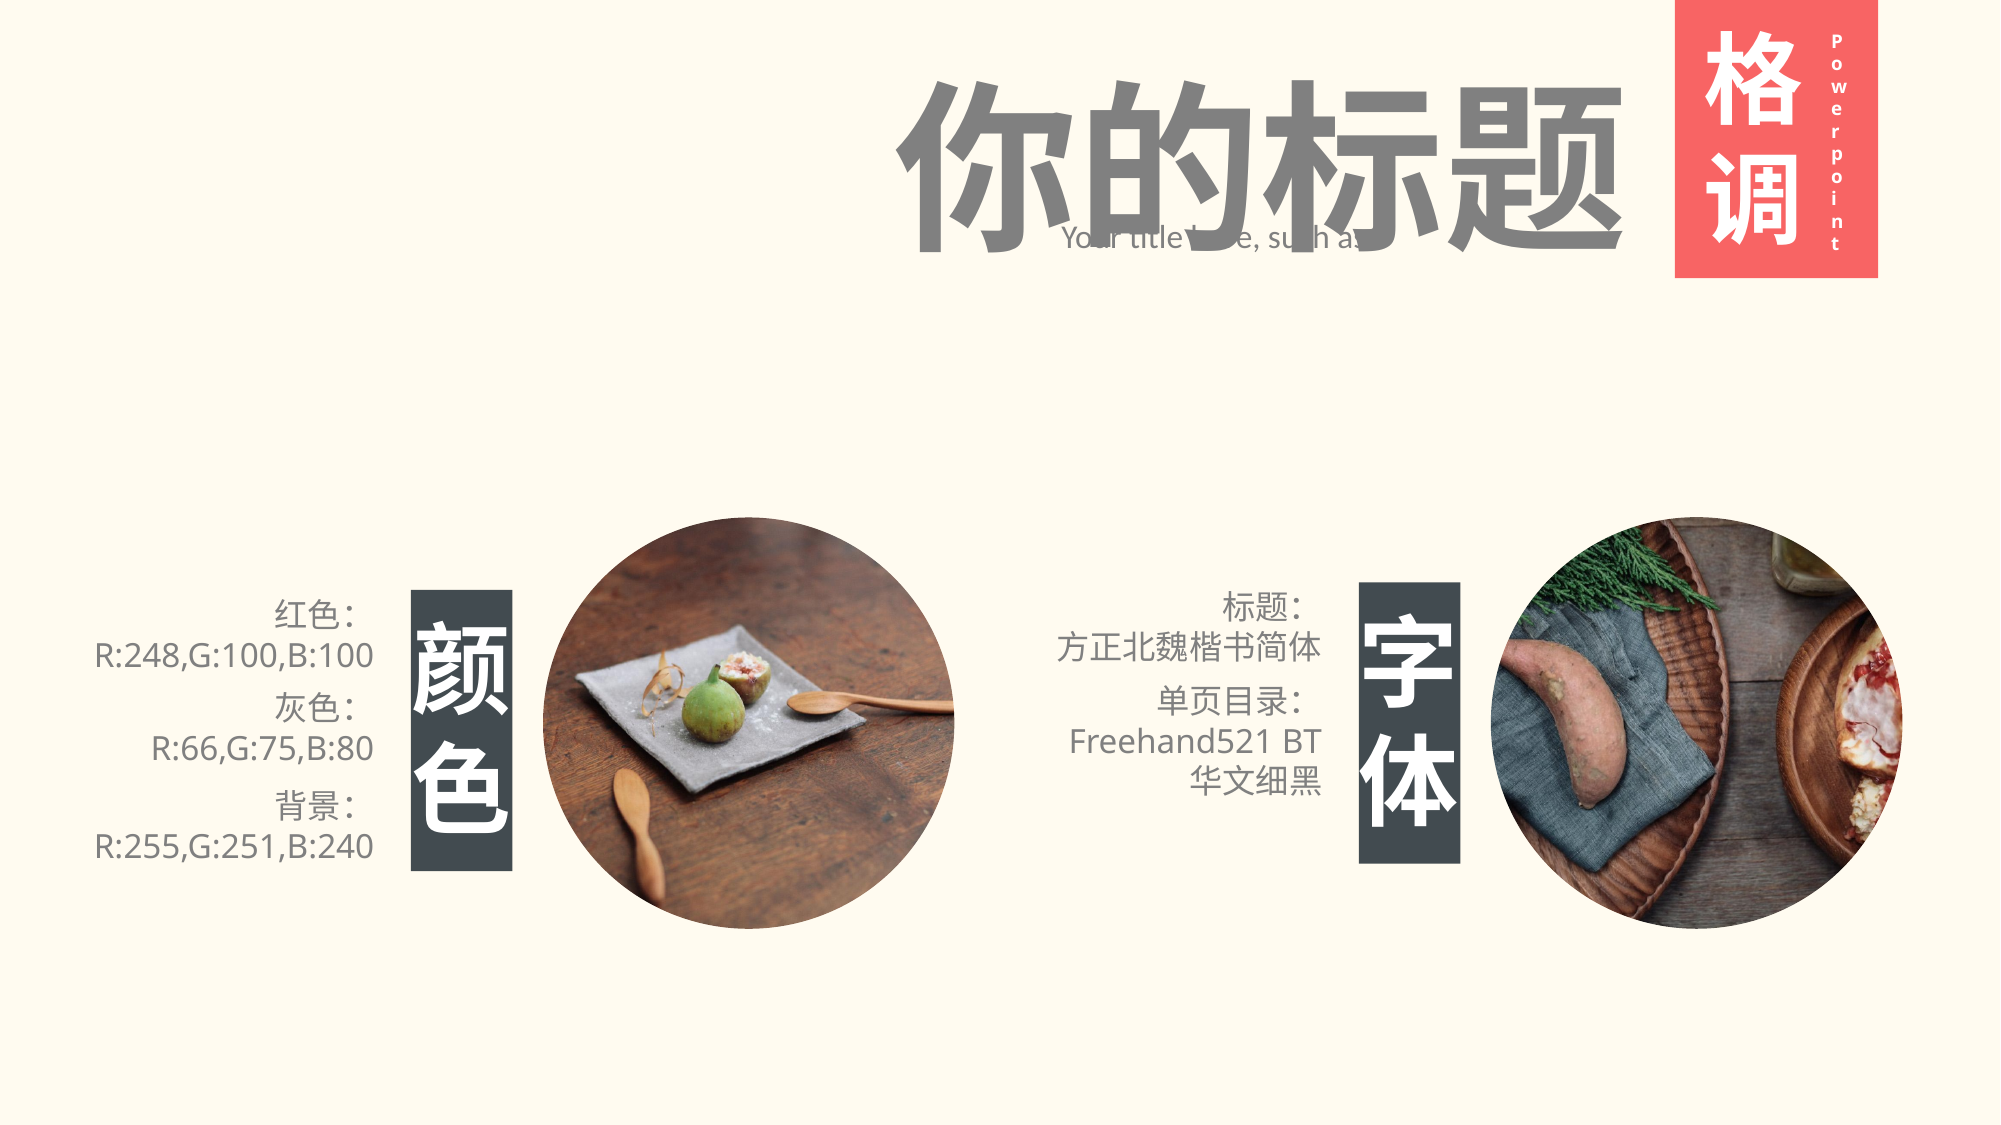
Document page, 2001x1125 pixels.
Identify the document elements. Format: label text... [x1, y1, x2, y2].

text_box 标题： 方正北魏楷书简体 [955, 579, 1337, 672]
text_box 灰色： R:66,G:75,B:80 [0, 679, 390, 775]
text_box [410, 589, 514, 872]
text_box 字体 [1344, 591, 1458, 847]
text_box 单页目录： Freehand521 BT 华文细黑 [955, 672, 1337, 807]
text_box 格调 [1688, 8, 1803, 264]
picture [1490, 517, 1903, 929]
text_box [1358, 581, 1461, 865]
text_box Powerpoint [1816, 22, 1851, 262]
text_box 颜色 [396, 599, 511, 854]
text_box [1674, 0, 1879, 279]
text_box 你的标题 [879, 0, 1643, 281]
text_box Your title here, such as [1046, 207, 1661, 263]
picture [542, 517, 955, 929]
text_box 红色： R:248,G:100,B:100 [0, 586, 390, 679]
text_box 背景： R:255,G:251,B:240 [0, 778, 390, 873]
